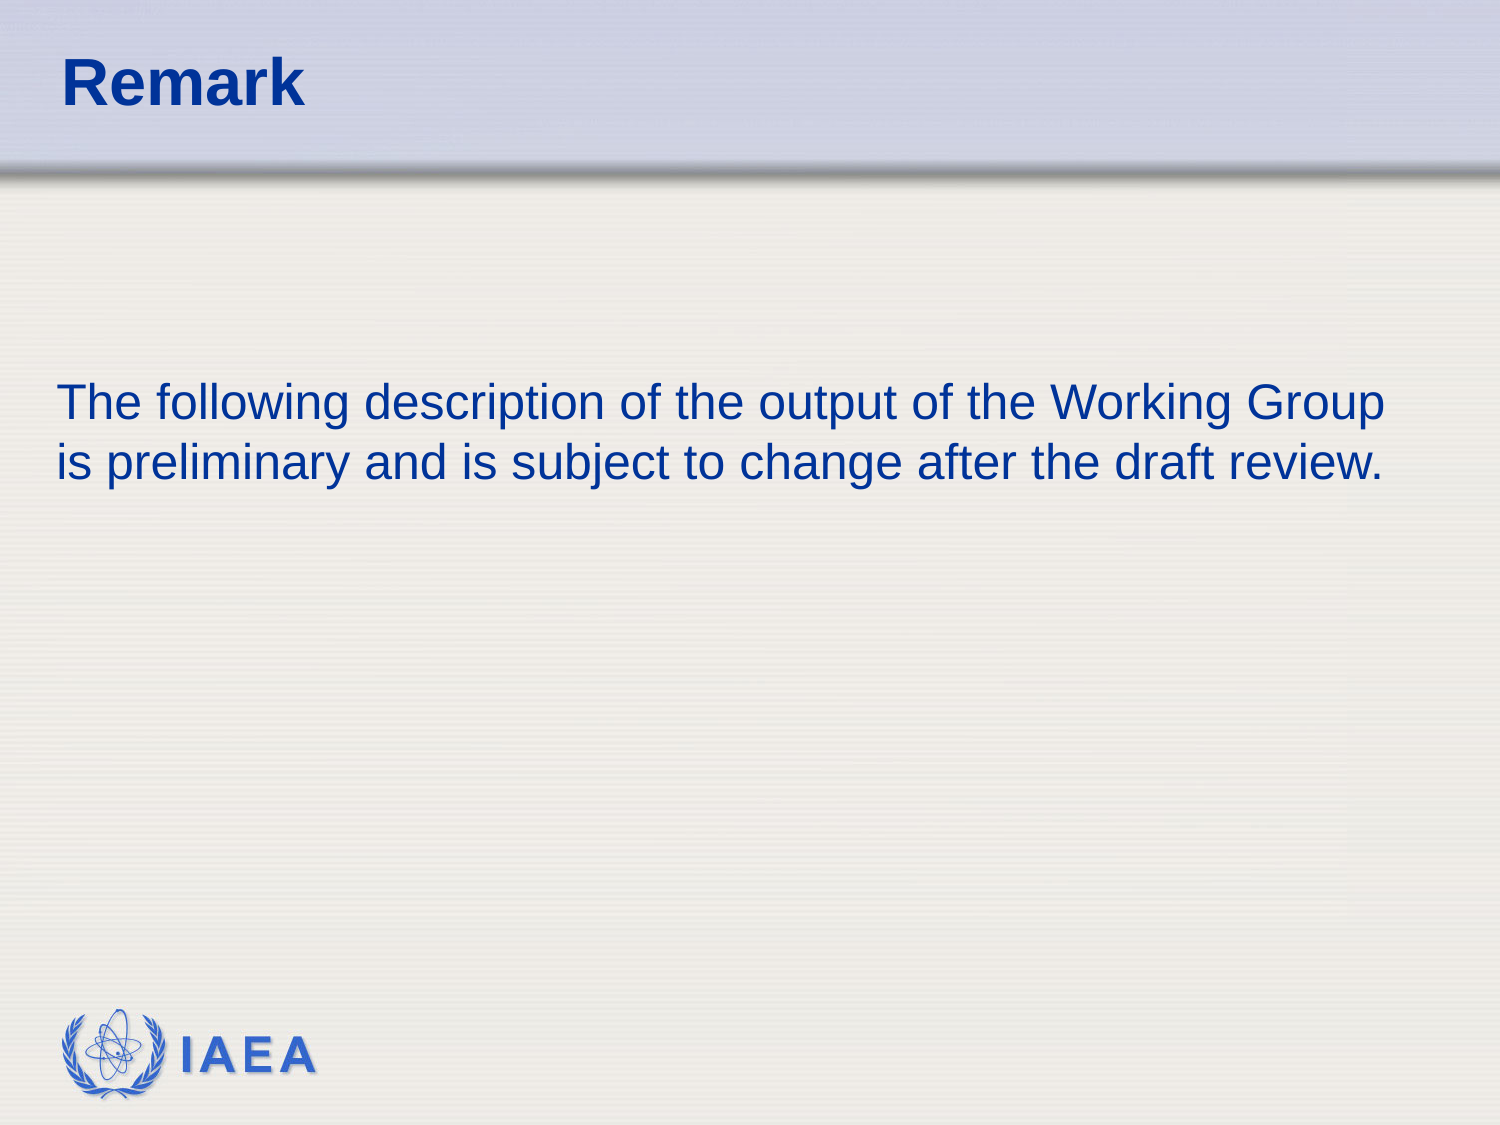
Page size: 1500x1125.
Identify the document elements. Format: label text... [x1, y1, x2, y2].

title Remark [46, 16, 1447, 142]
list The following description of the output of the Working Group is preliminary and is subject to change after the draft review. [41, 361, 1451, 740]
picture [0, 0, 1500, 1125]
